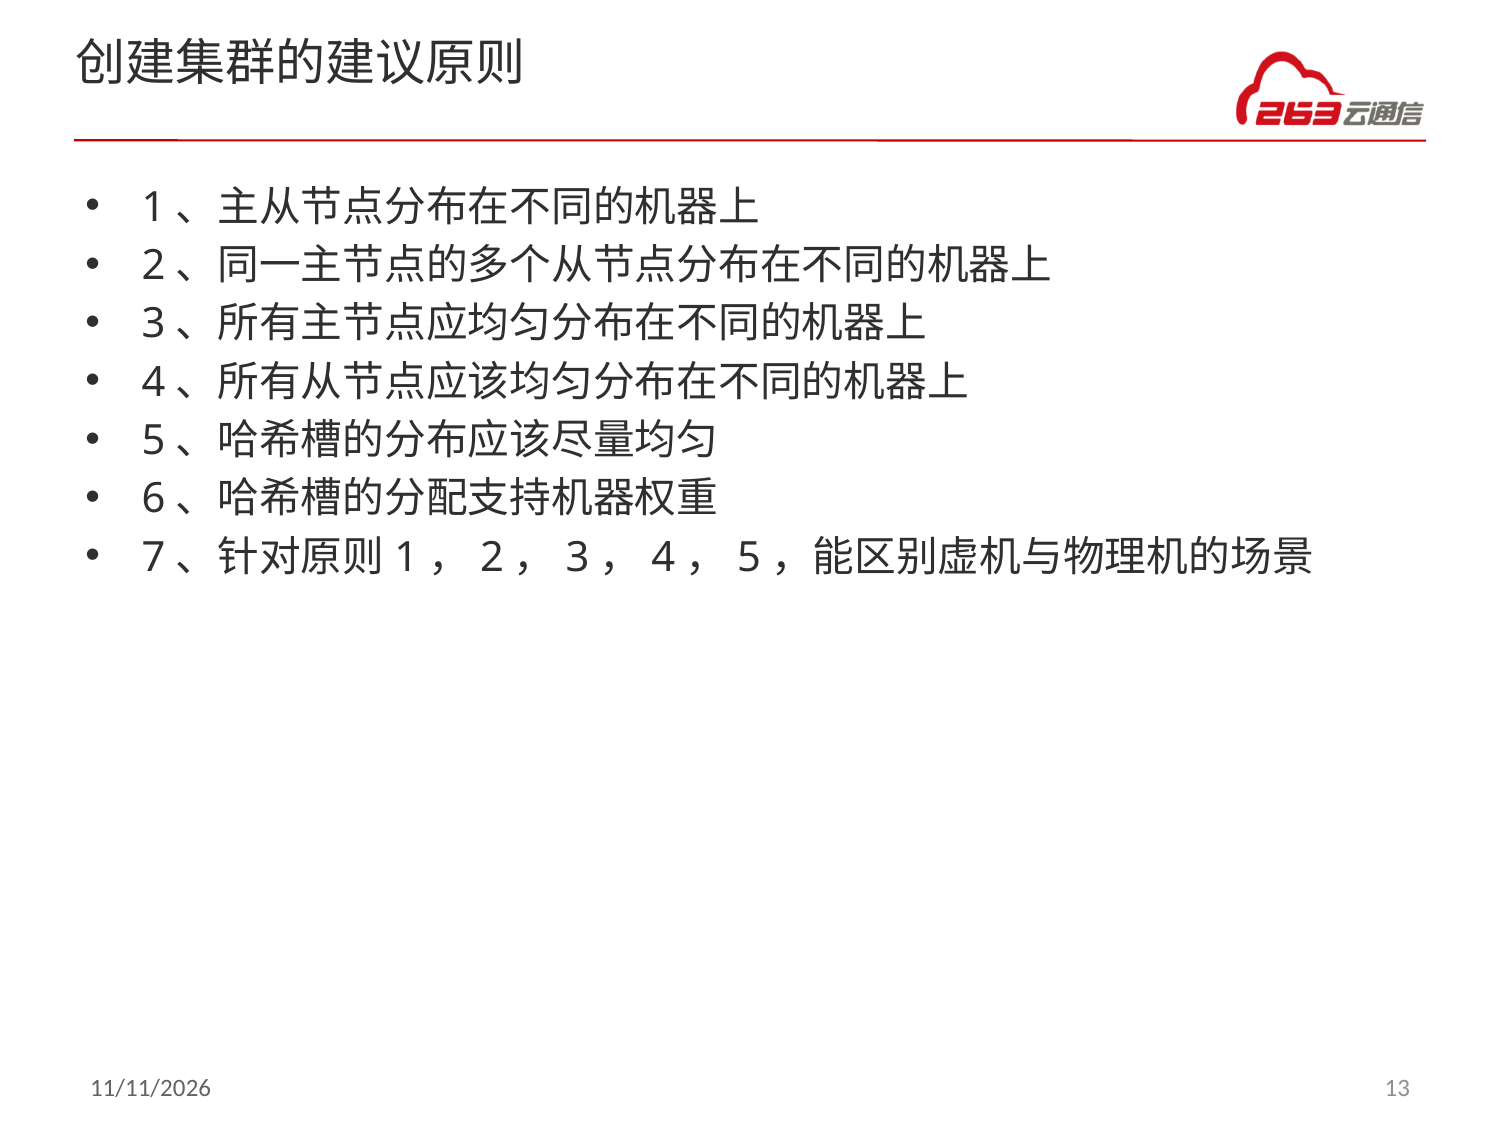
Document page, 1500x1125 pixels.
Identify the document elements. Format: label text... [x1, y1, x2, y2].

picture [1230, 37, 1430, 141]
list 1、主从节点分布在不同的机器上 2、同一主节点的多个从节点分布在不同的机器上 3、所有主节点应均匀分布在不同的机器上 4、所有从节点应该均匀分布在不同的机器上 5、哈希槽的分布应该尽量均匀 6、哈希槽的分配支持机器权重 7、针对原则1，2，3，4，5，能区别虚机与物理机的场景 [70, 171, 1421, 1016]
title 创建集群的建议原则 [75, 30, 1235, 136]
